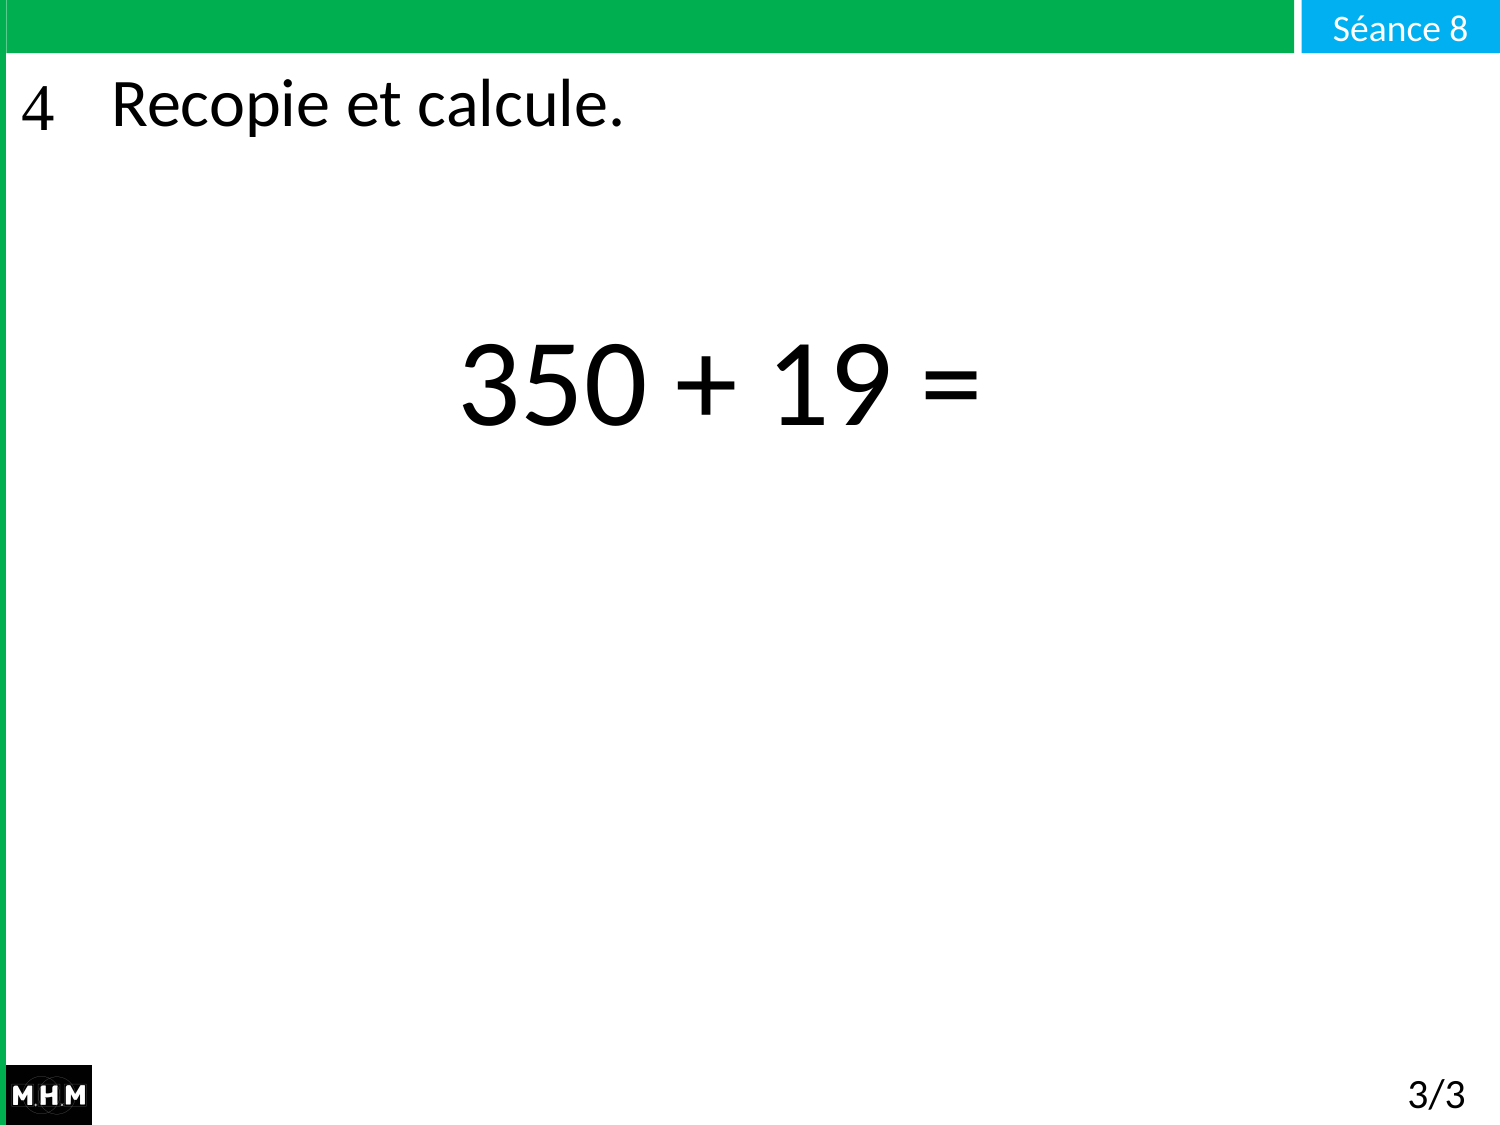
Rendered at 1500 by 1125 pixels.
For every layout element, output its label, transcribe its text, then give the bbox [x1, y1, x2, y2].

text_box 350 + 19 = [442, 292, 1243, 458]
picture [6, 1065, 92, 1125]
list 3/3 [1373, 1064, 1500, 1125]
title Recopie et calcule. [96, 60, 1391, 150]
